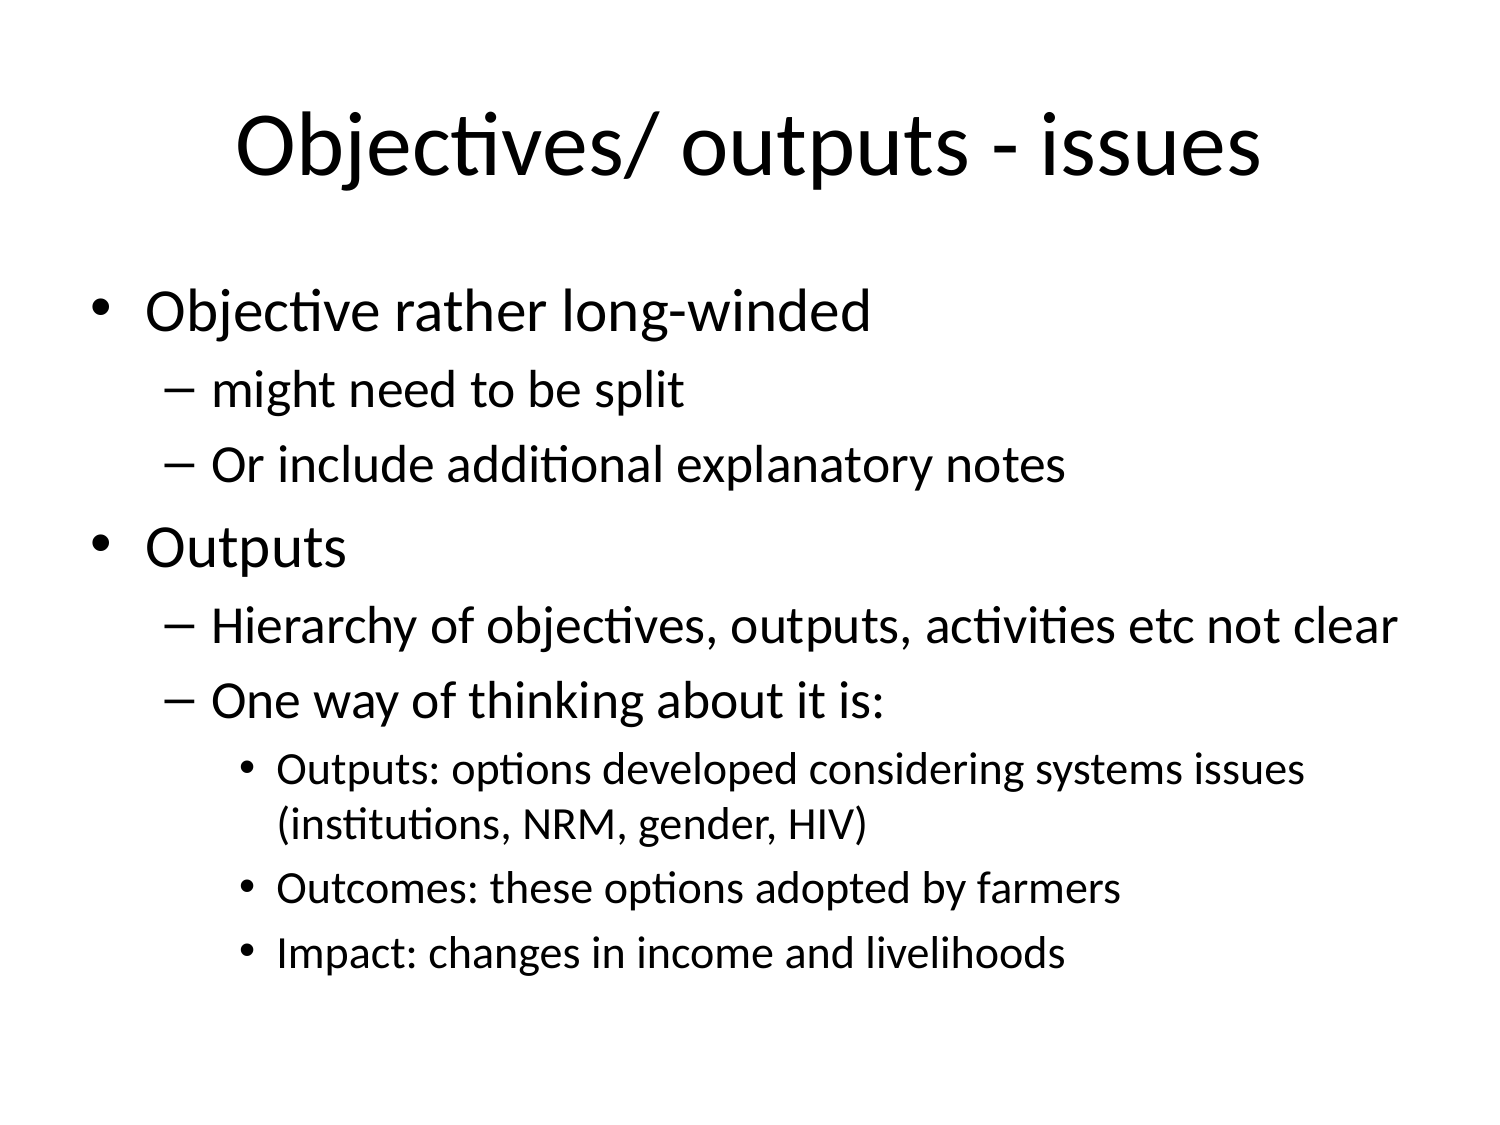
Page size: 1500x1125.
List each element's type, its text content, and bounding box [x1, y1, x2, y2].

list Objective rather long-winded might need to be split Or include additional explanatory notes Outputs Hierarchy of objectives, outputs, activities etc not clear One way of thinking about it is: Outputs: options developed considering systems issues (institutions, NRM, gender, HIV) Outcomes: these options adopted by farmers Impact: changes in income and livelihoods [75, 262, 1425, 1005]
title Objectives/ outputs - issues [75, 45, 1425, 233]
